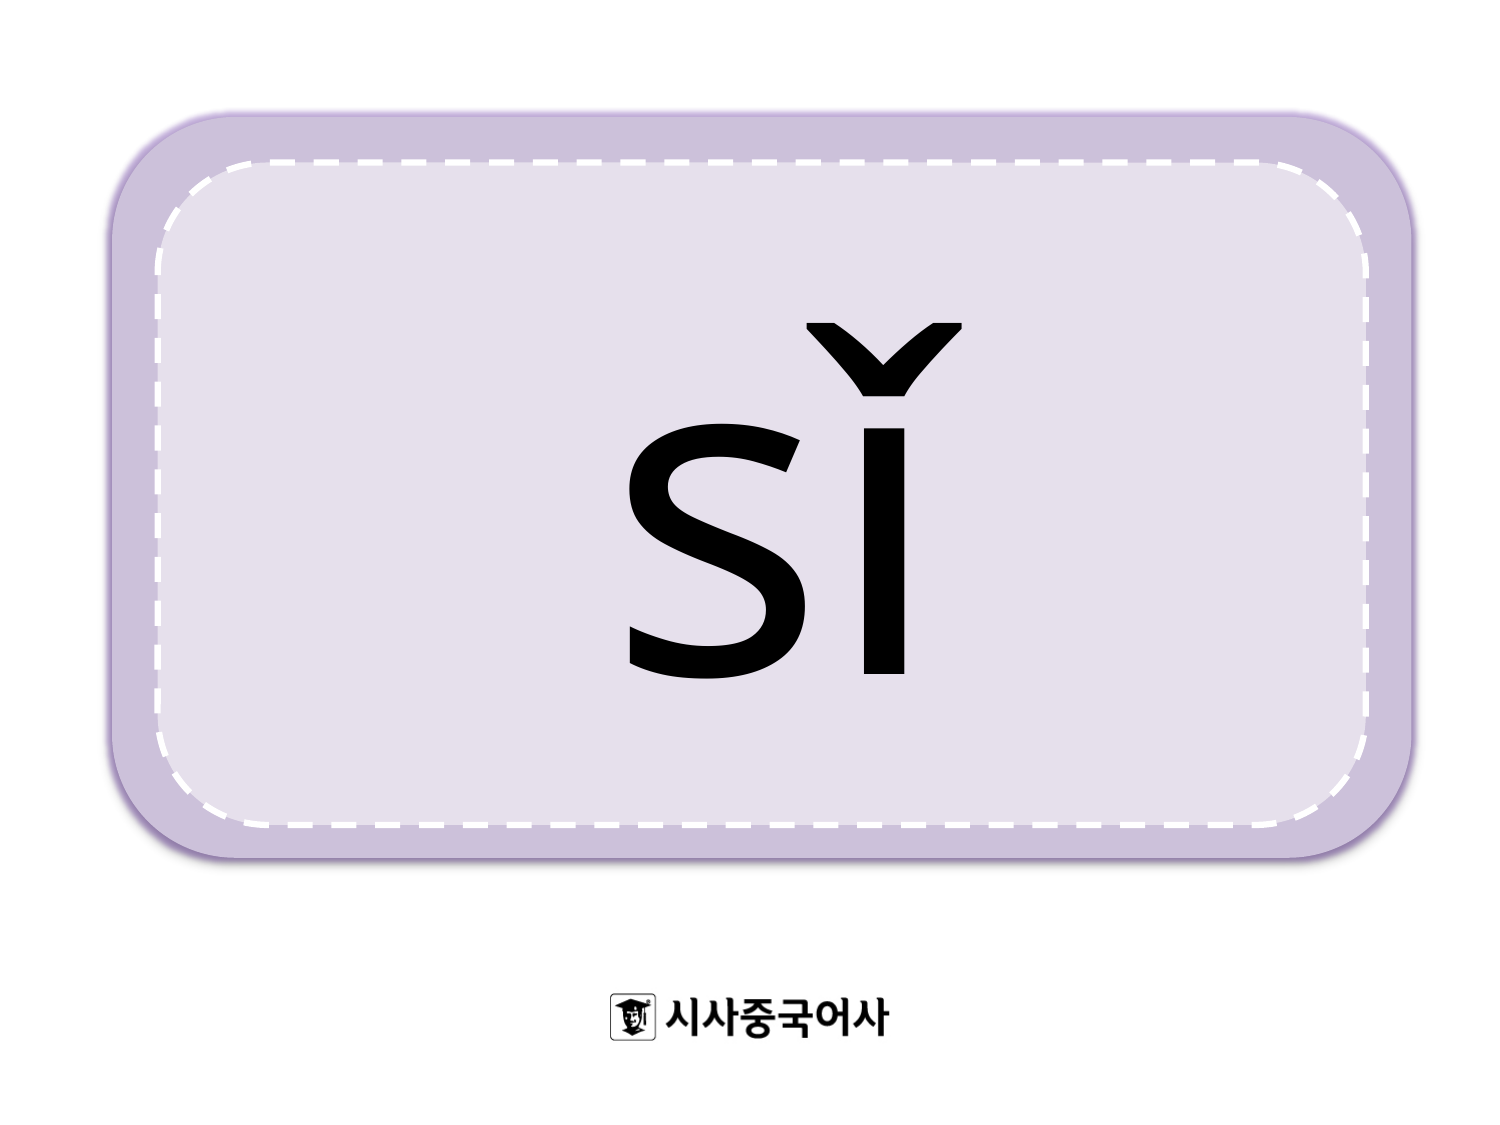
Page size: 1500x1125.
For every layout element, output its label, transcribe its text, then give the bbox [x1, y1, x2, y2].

picture [602, 987, 898, 1047]
text_box sǐ [171, 159, 1380, 823]
